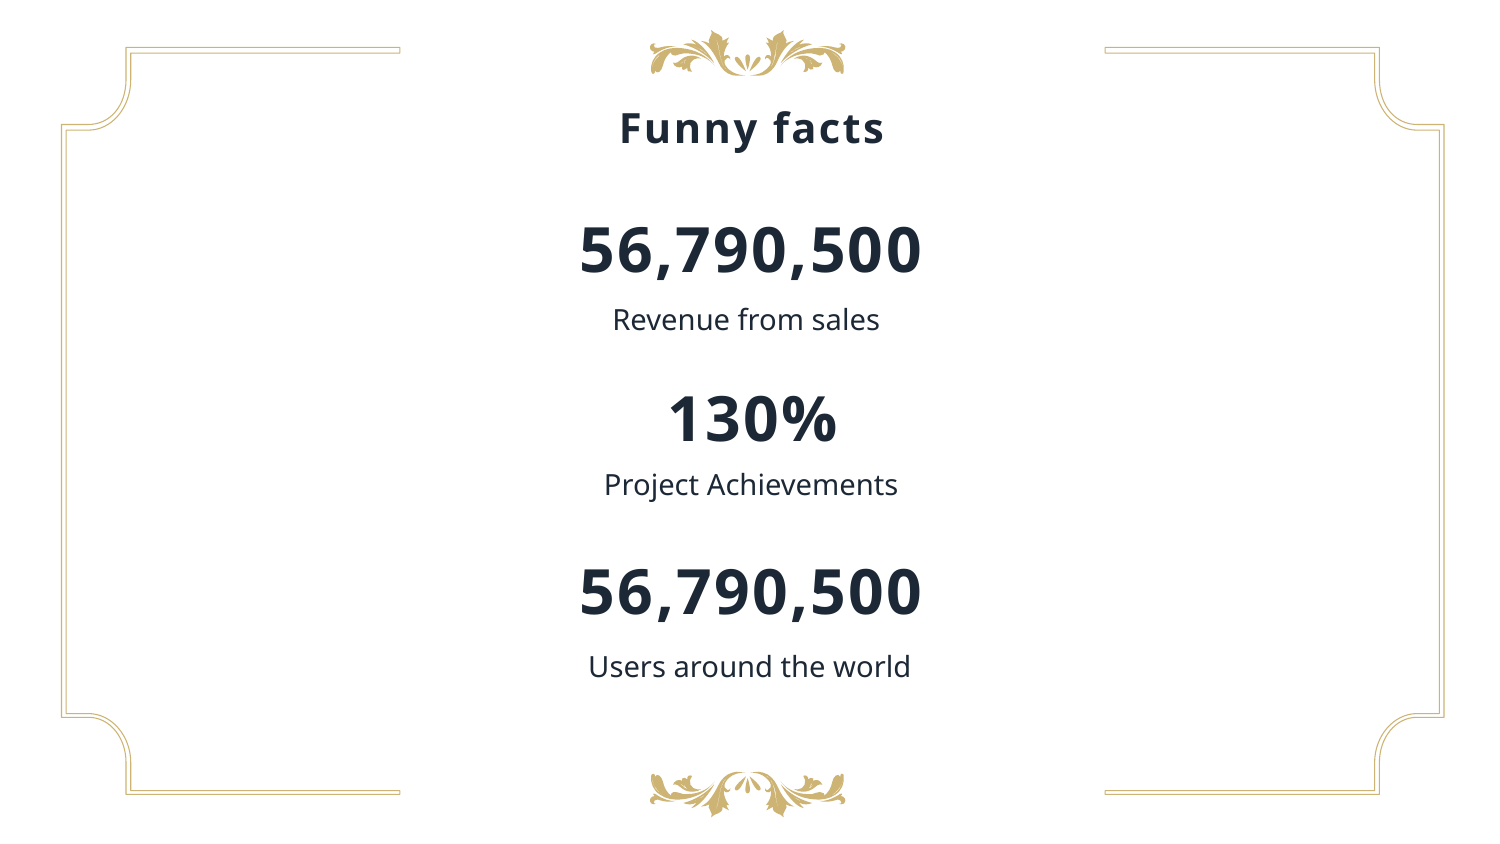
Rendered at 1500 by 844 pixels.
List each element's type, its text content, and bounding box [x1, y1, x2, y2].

text_box 130% [652, 371, 853, 461]
text_box Revenue from sales [597, 293, 903, 344]
text_box Project Achievements [589, 459, 914, 509]
text_box 56,790,500 [565, 544, 938, 635]
text_box Funny facts [604, 94, 899, 159]
text_box 56,790,500 [565, 203, 938, 293]
text_box Users around the world [573, 640, 927, 691]
